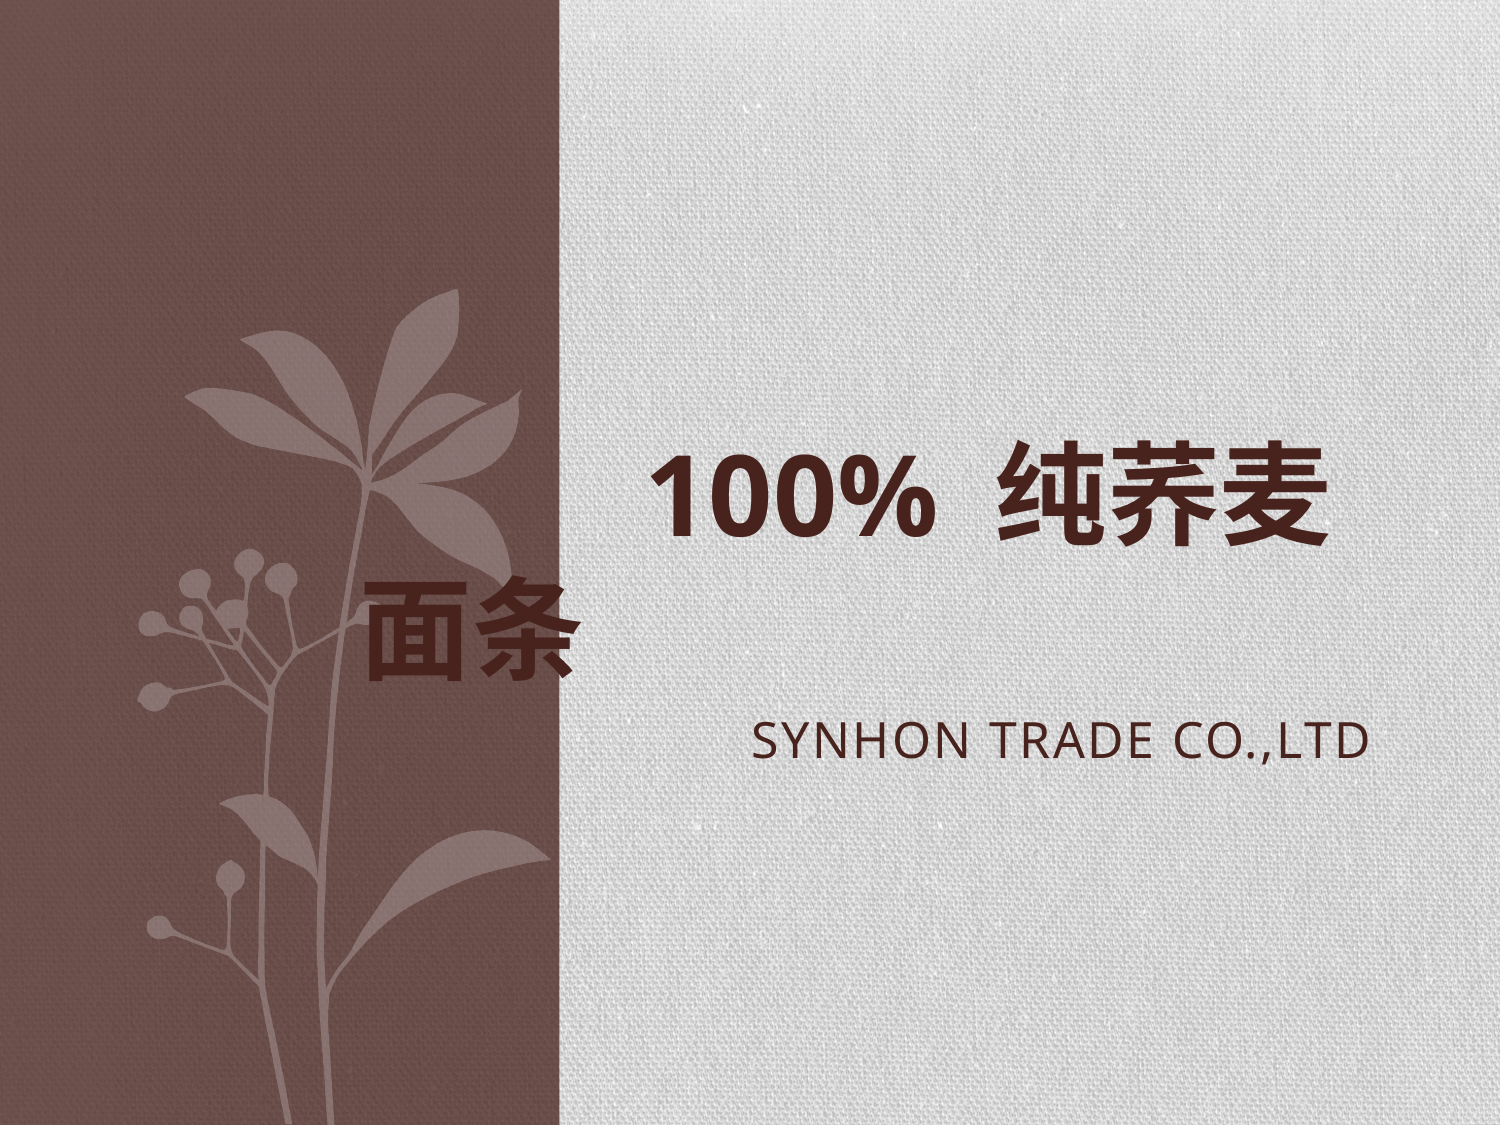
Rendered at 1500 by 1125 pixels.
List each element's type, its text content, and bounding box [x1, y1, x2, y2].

subtitle SYNHON TRADE CO.,LTD [427, 702, 1421, 965]
title 100% 纯荞麦面条 [344, 376, 1421, 702]
